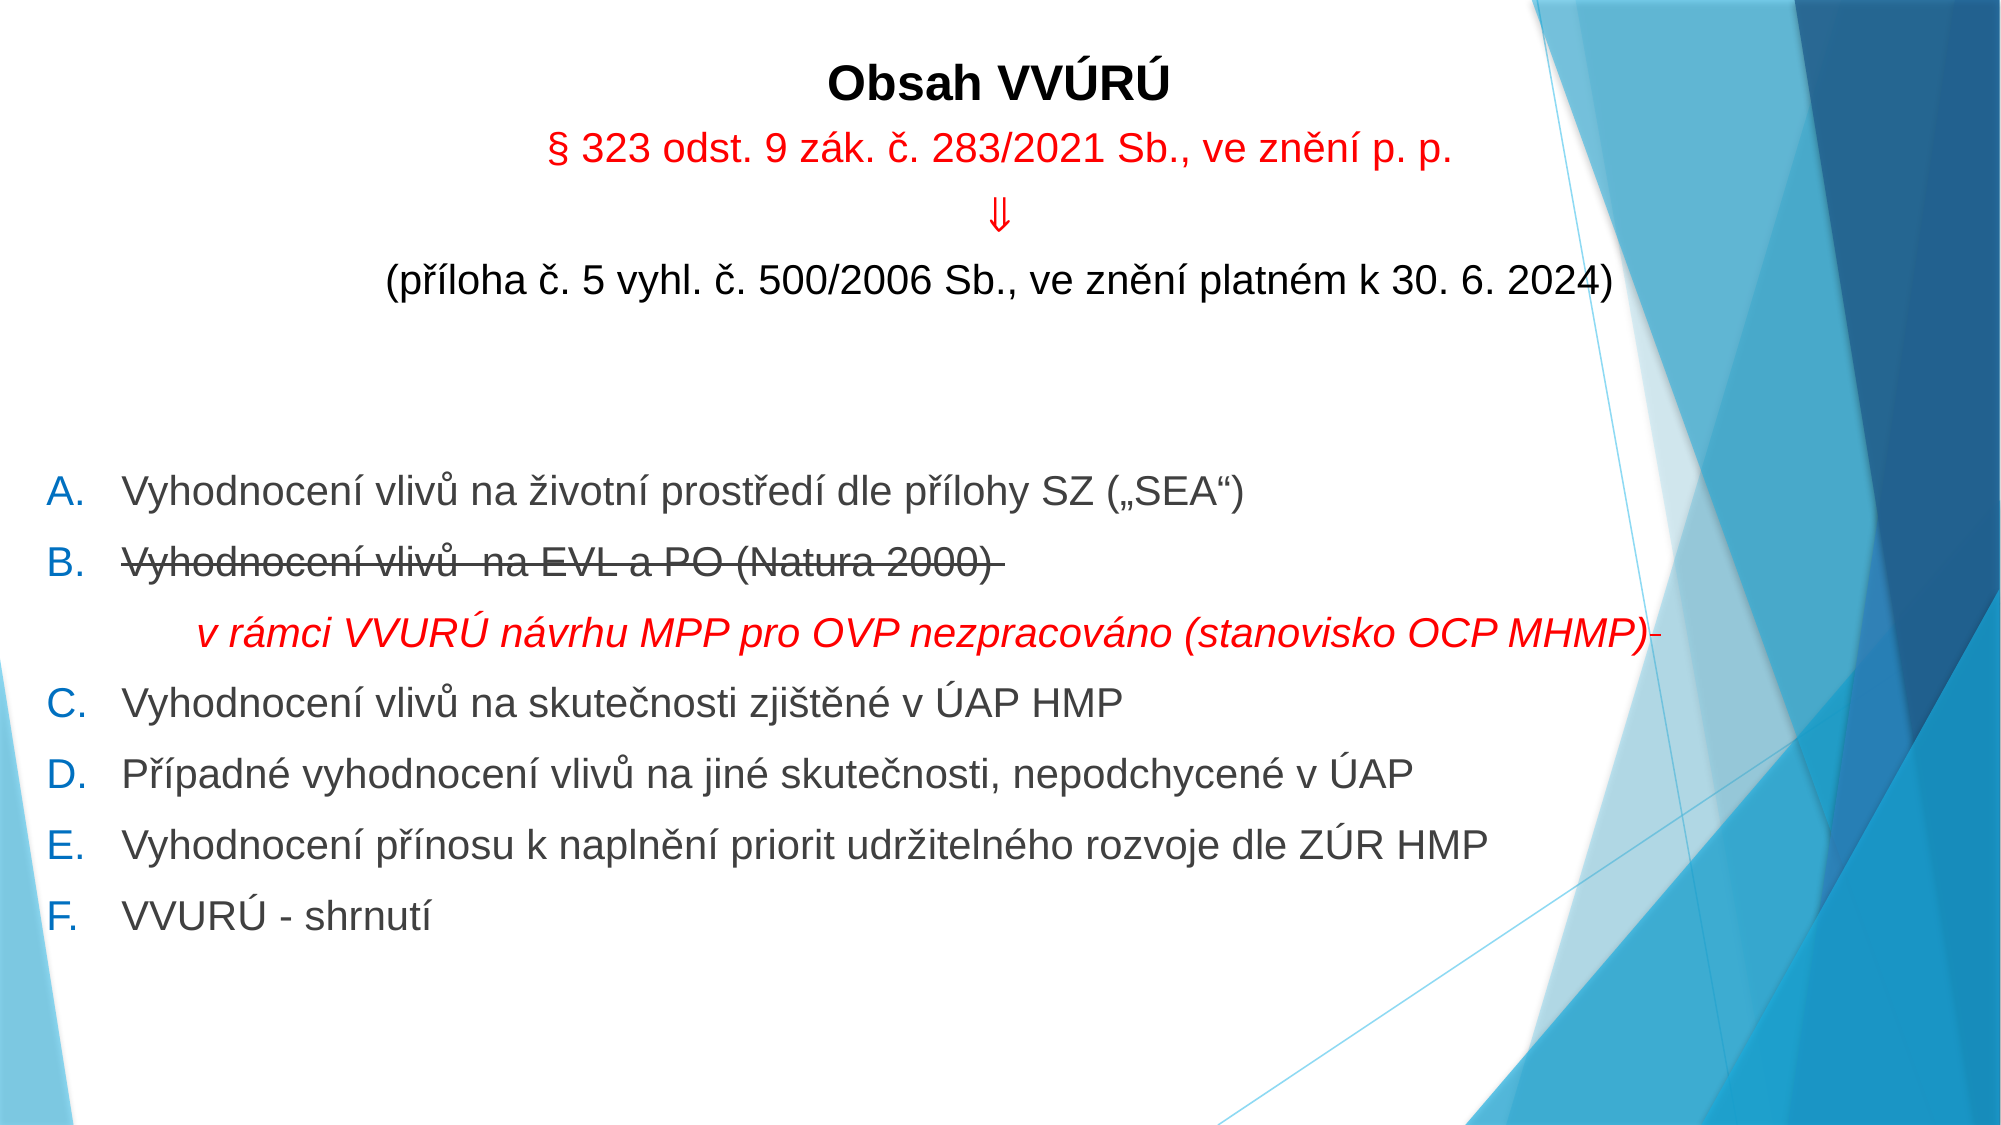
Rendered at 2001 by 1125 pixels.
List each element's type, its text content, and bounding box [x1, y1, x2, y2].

title Obsah VVÚRÚ § 323 odst. 9 zák. č. 283/2021 Sb., ve znění p. p.  (příloha č. 5 vyhl. č. 500/2006 Sb., ve znění platném k 30. 6. 2024) [31, 30, 1969, 315]
list Vyhodnocení vlivů na životní prostředí dle přílohy SZ („SEA“) Vyhodnocení vlivů na EVL a PO (Natura 2000) v rámci VVURÚ návrhu MPP pro OVP nezpracováno (stanovisko OCP MHMP) Vyhodnocení vlivů na skutečnosti zjištěné v ÚAP HMP Případné vyhodnocení vlivů na jiné skutečnosti, nepodchycené v ÚAP Vyhodnocení přínosu k naplnění priorit udržitelného rozvoje dle ZÚR HMP VVURÚ - shrnutí [31, 456, 1969, 1106]
